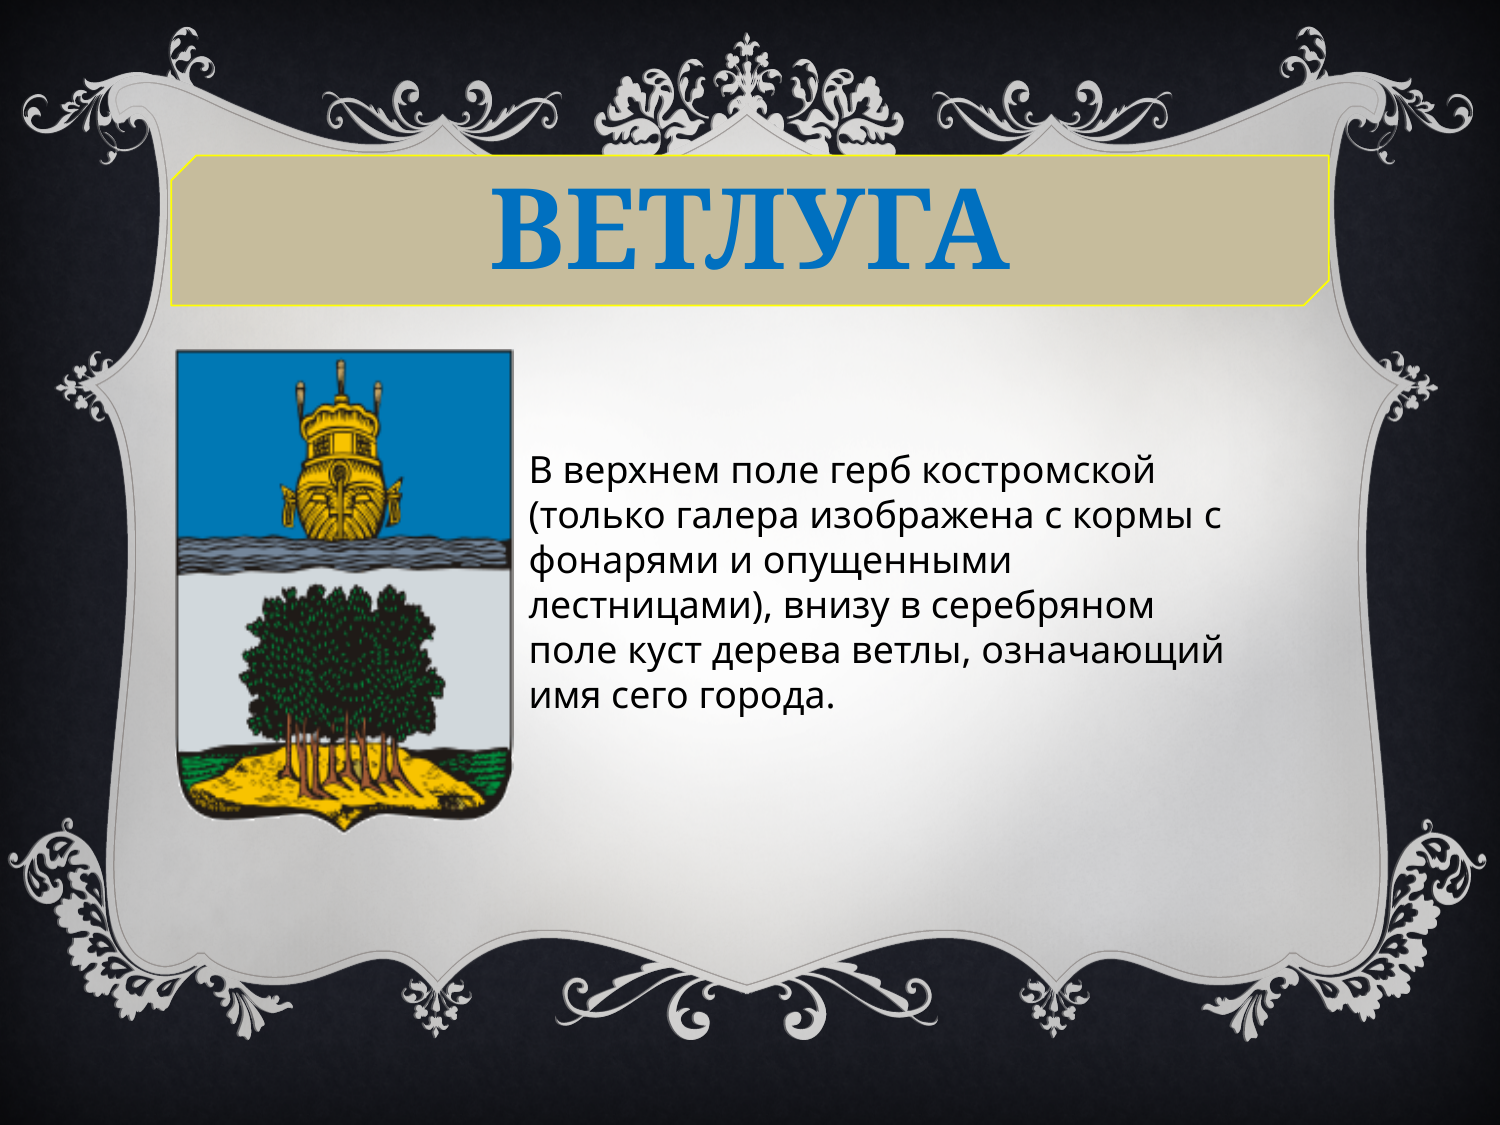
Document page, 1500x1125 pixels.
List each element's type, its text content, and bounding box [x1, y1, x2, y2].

text_box В верхнем поле герб костромской (только галера изображена с кормы с фонарями и опущенными лестницами), внизу в серебряном поле куст дерева ветлы, означающий имя сего города. [514, 439, 1264, 724]
text_box ветлуга [475, 149, 1025, 300]
text_box [170, 154, 1330, 307]
picture [0, 0, 1500, 1125]
